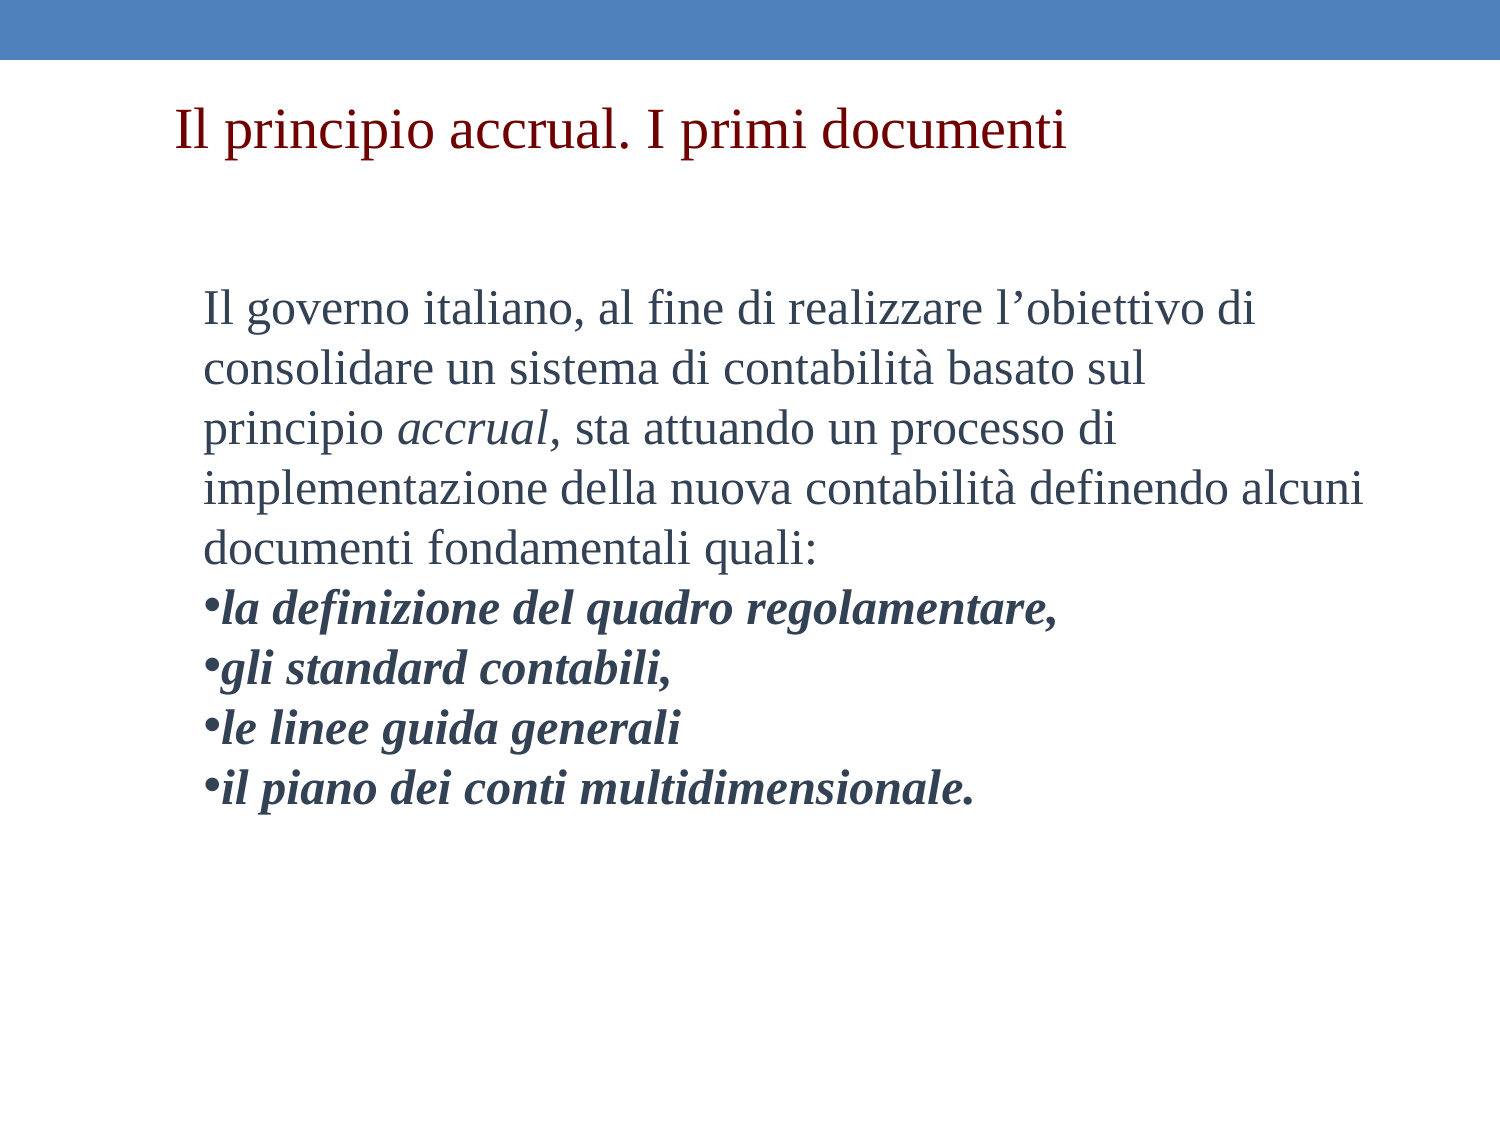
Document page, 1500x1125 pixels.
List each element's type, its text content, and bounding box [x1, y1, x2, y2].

text_box Il principio accrual. I primi documenti [159, 19, 1424, 161]
text_box Il governo italiano, al fine di realizzare l’obiettivo di consolidare un sistema di contabilità basato sul principio accrual, sta attuando un processo di implementazione della nuova contabilità definendo alcuni documenti fondamentali quali: la definizione del quadro regolamentare, gli standard contabili, le linee guida generali il piano dei conti multidimensionale. [188, 267, 1394, 822]
